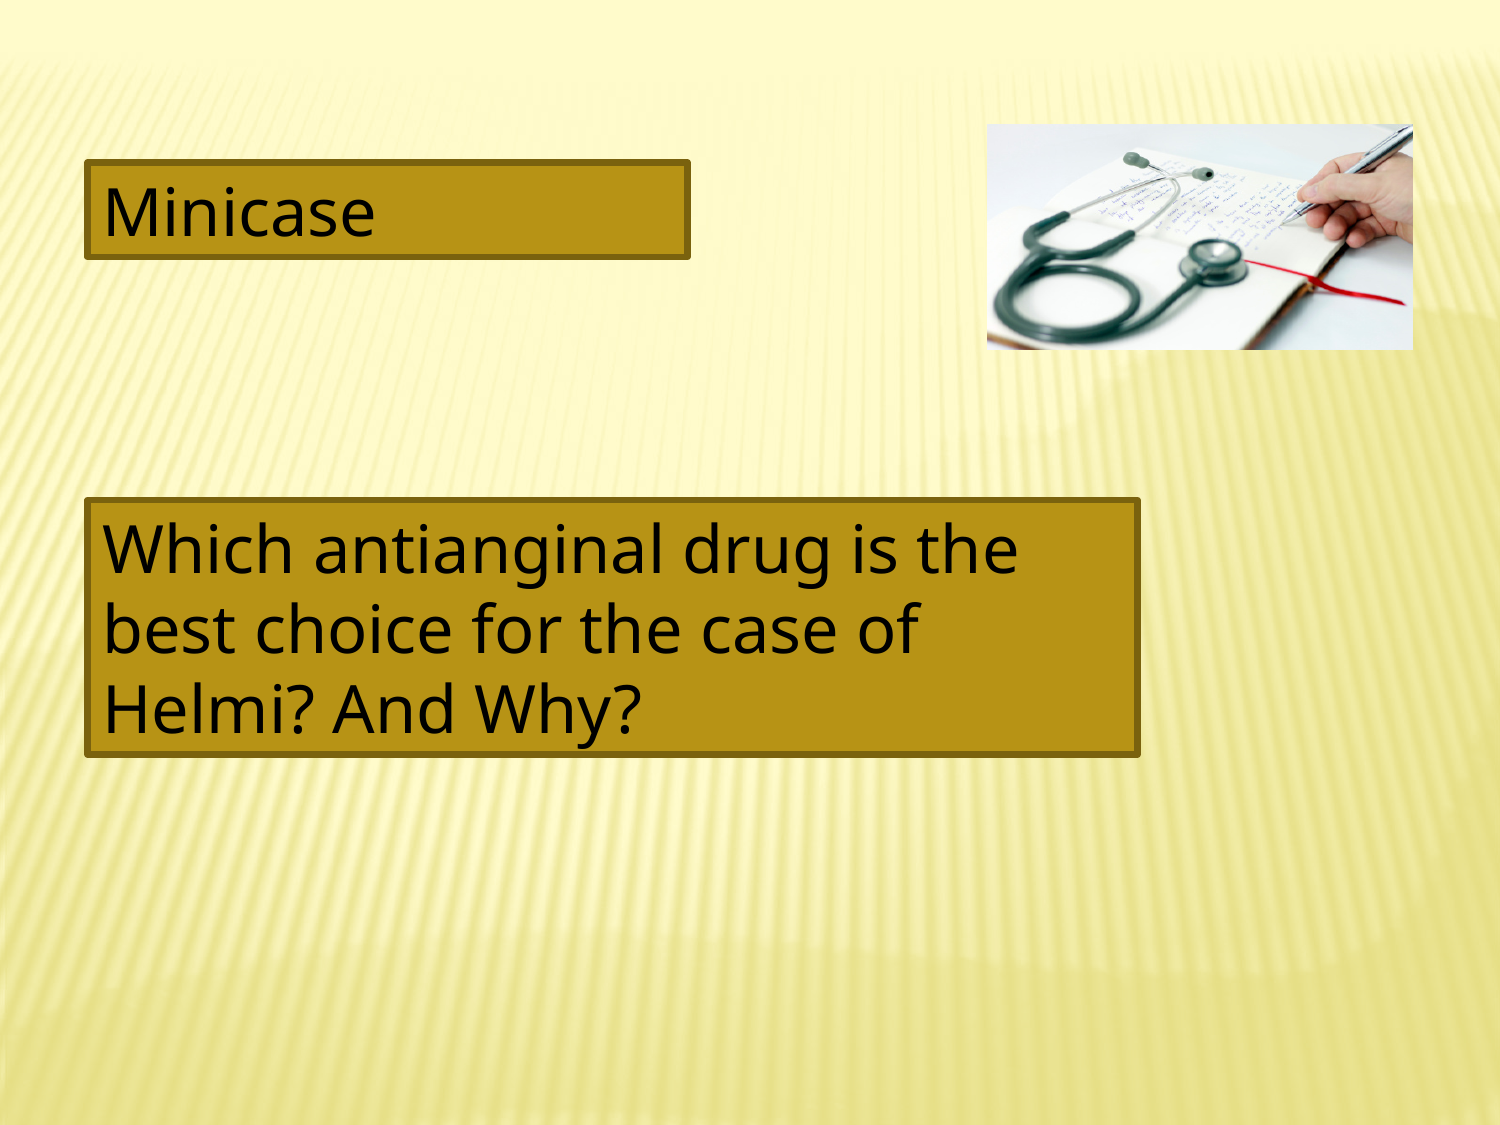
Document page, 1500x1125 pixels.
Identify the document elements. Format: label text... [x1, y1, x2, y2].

text_box Which antianginal drug is the best choice for the case of Helmi? And Why? [87, 499, 1138, 755]
picture [987, 124, 1413, 351]
text_box Minicase [87, 162, 688, 258]
